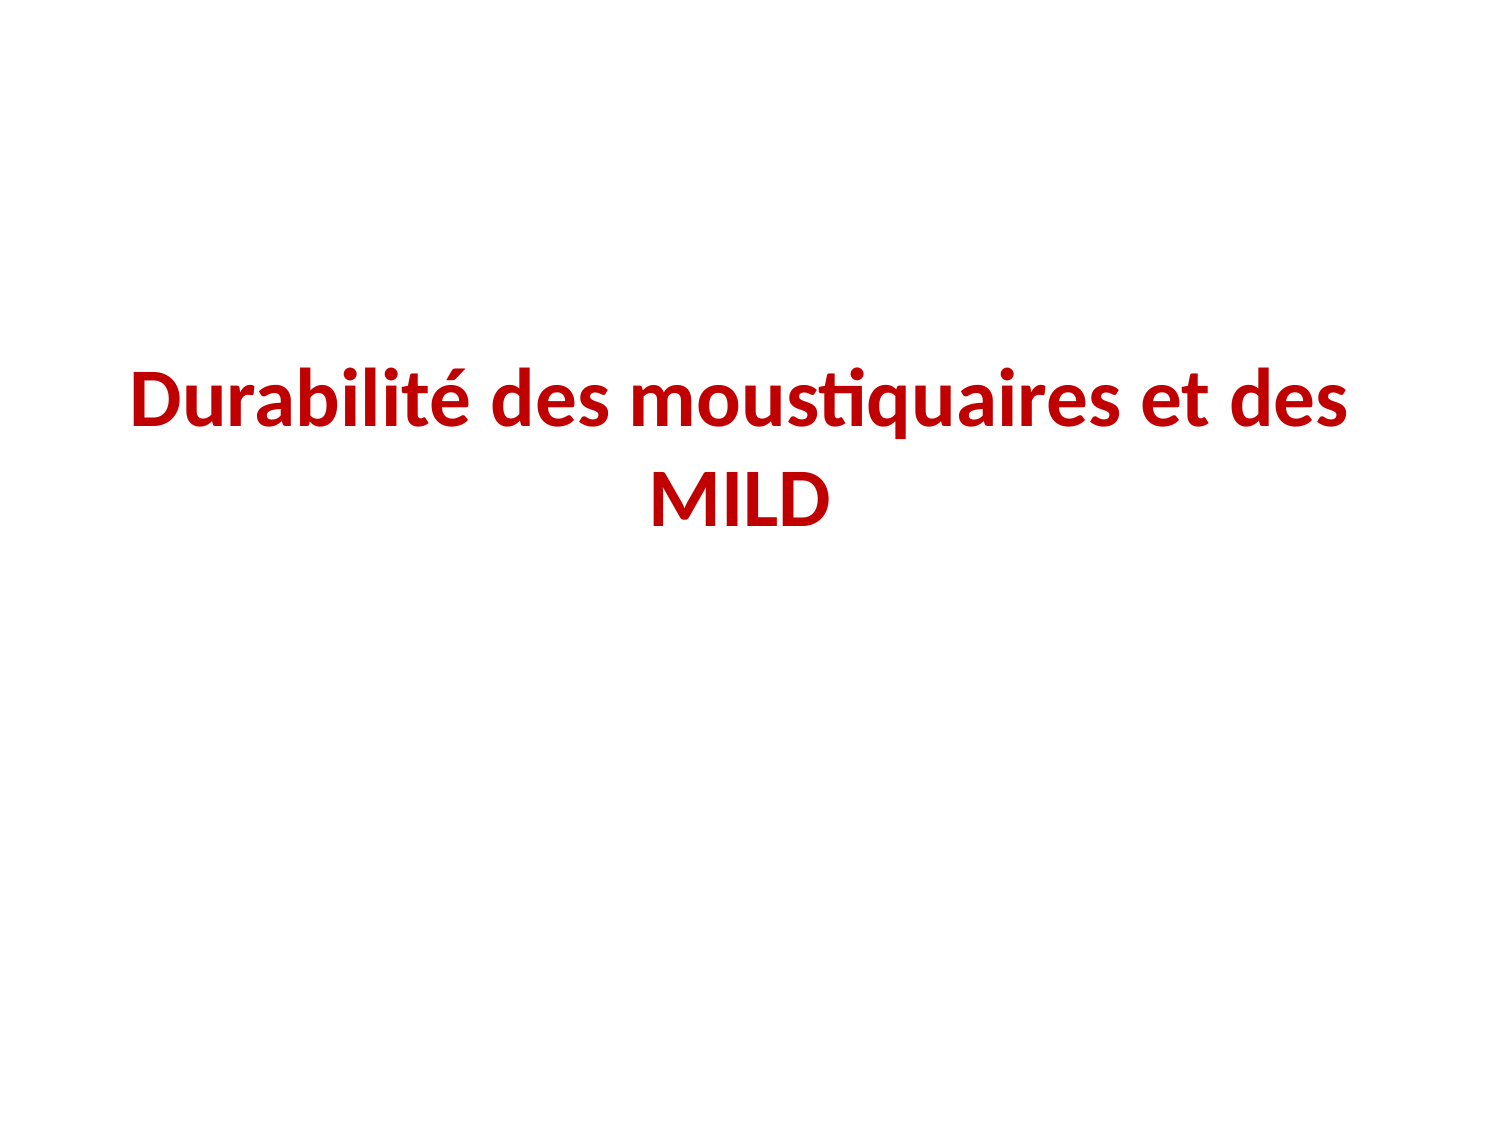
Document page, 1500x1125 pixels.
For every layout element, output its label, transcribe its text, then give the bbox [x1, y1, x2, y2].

title Durabilité des moustiquaires et des MILD [64, 335, 1415, 551]
